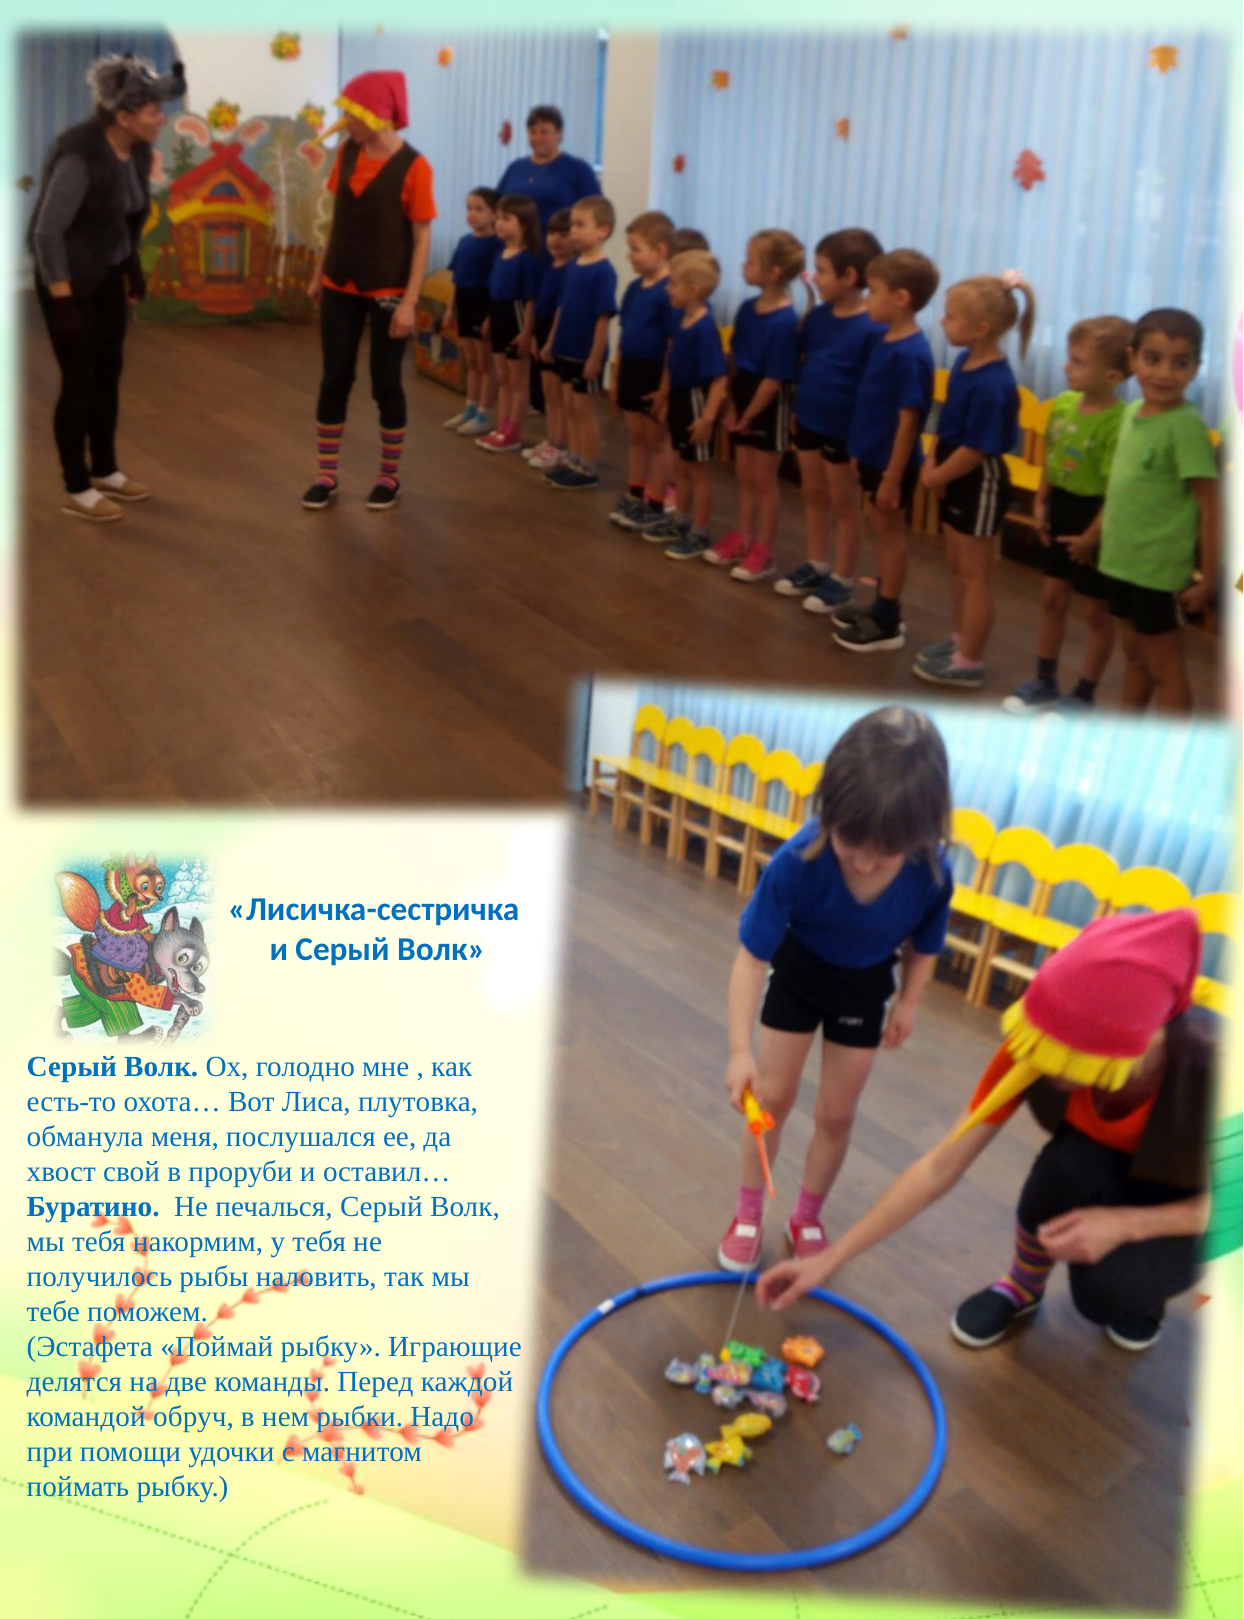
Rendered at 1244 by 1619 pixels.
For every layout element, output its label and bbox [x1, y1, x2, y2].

text_box [0, 0, 1244, 1619]
